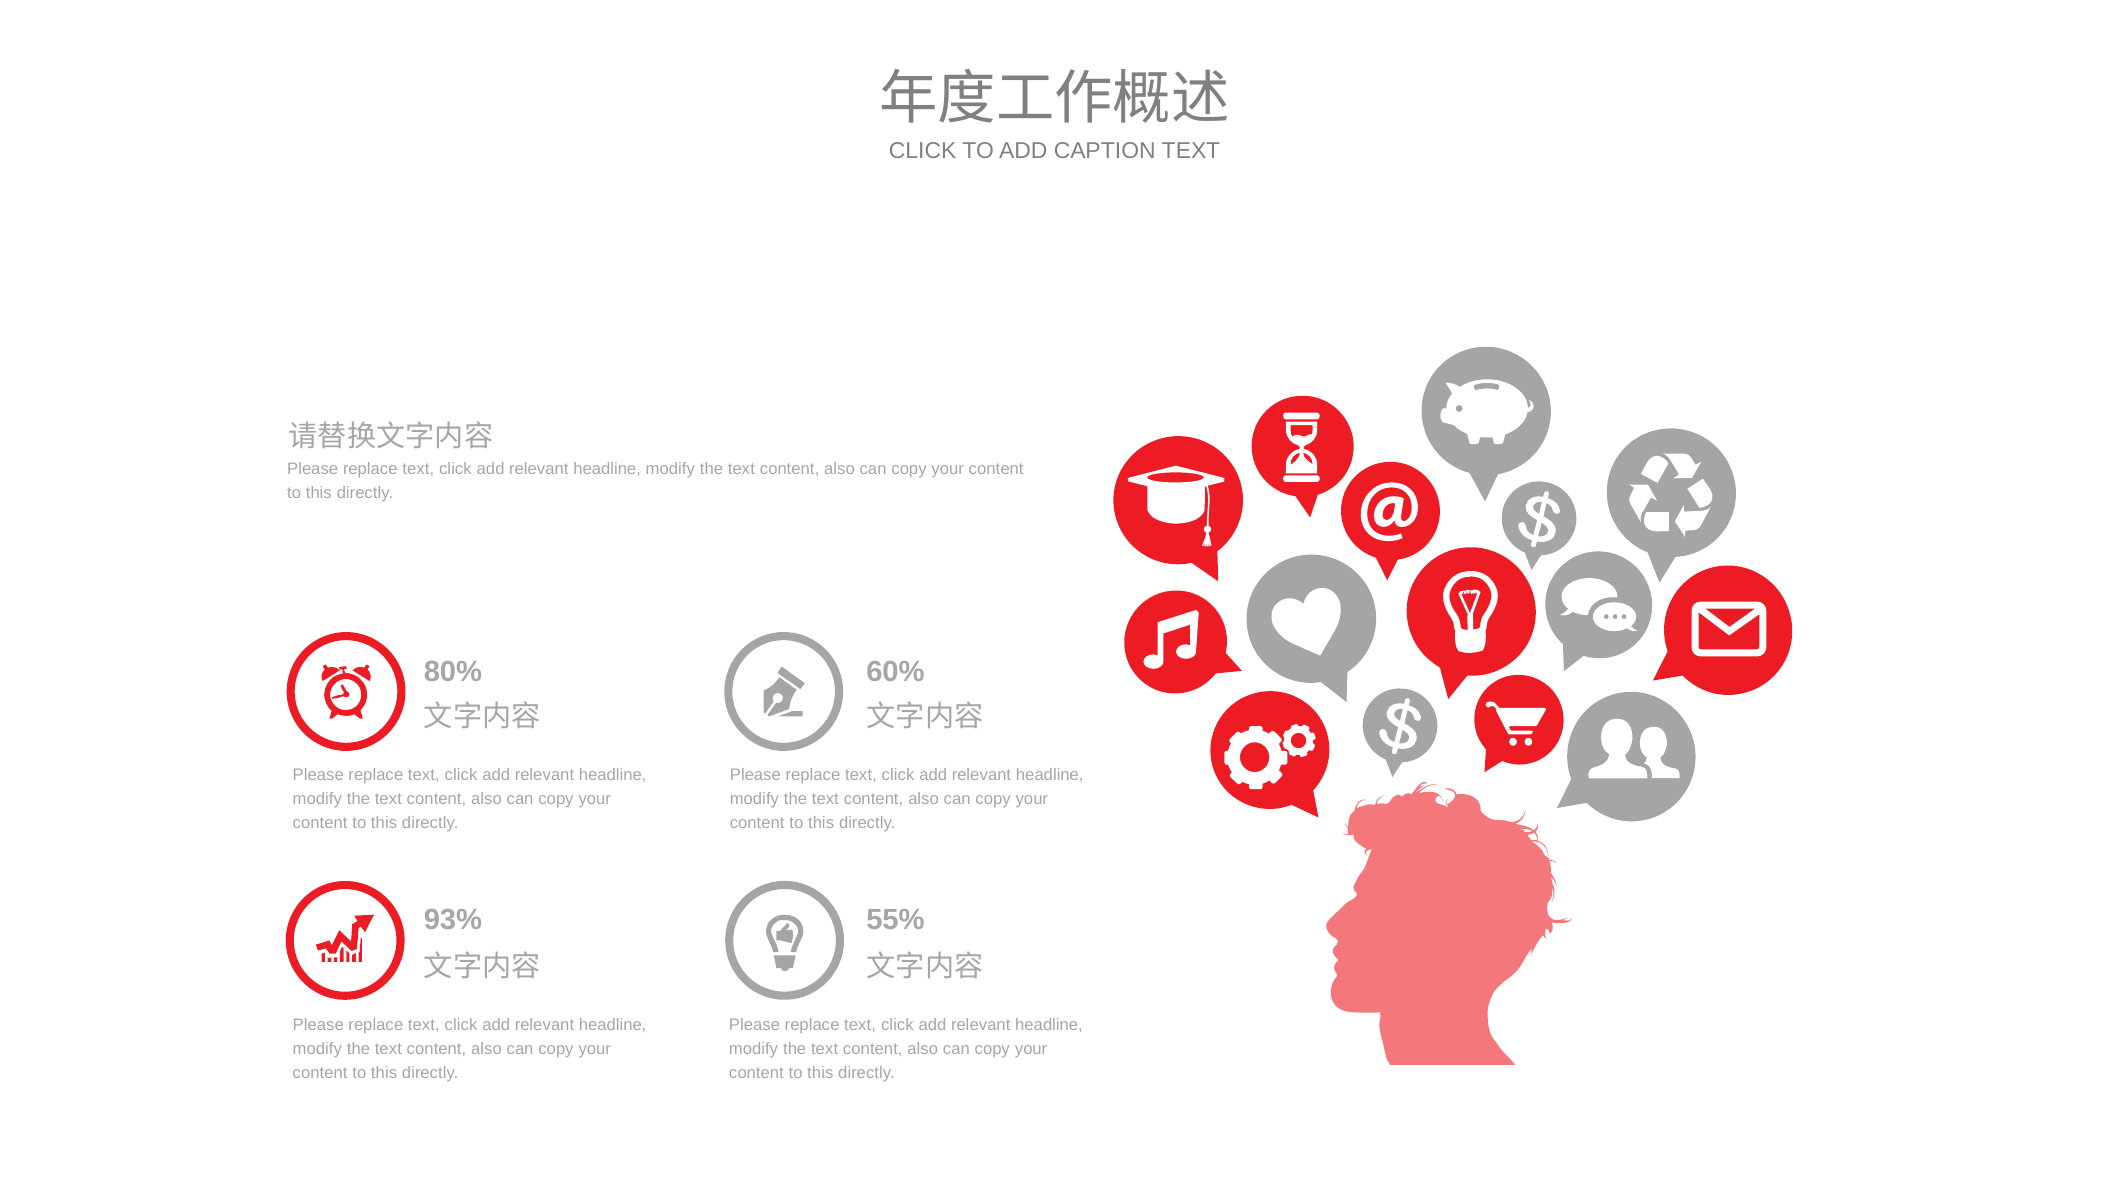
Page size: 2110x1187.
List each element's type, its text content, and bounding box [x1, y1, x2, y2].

text_box Please replace text, click add relevant headline, modify the text content, also can copy your content to this directly. [714, 1002, 1108, 1090]
text_box [358, 938, 362, 962]
text_box [321, 952, 325, 962]
text_box [724, 879, 846, 1001]
text_box 80% [408, 638, 498, 696]
text_box 60% [851, 638, 940, 696]
text_box 55% [851, 886, 940, 943]
text_box [723, 631, 845, 752]
text_box Please replace text, click add relevant headline, modify the text content, also can copy your content to this directly. [715, 752, 1108, 840]
text_box [315, 914, 375, 954]
text_box [763, 666, 805, 717]
text_box 年度工作概述 [865, 60, 1245, 131]
text_box CLICK TO ADD CAPTION TEXT [865, 135, 1245, 163]
text_box [284, 879, 406, 1001]
text_box 文字内容 [851, 932, 999, 990]
text_box [346, 950, 350, 962]
text_box 请替换文字内容 [274, 402, 509, 446]
text_box [321, 664, 367, 719]
text_box [352, 664, 371, 682]
text_box [285, 631, 407, 752]
text_box 93% [408, 886, 498, 943]
text_box [766, 914, 804, 953]
text_box Please replace text, click add relevant headline, modify the text content, also can copy your content to this directly. [278, 1002, 672, 1090]
text_box Please replace text, click add relevant headline, modify the text content, also can copy your content to this directly. [278, 752, 672, 840]
text_box 文字内容 [409, 932, 556, 990]
text_box [339, 946, 344, 962]
text_box 文字内容 [851, 682, 999, 740]
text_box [1108, 338, 1800, 1065]
text_box [773, 955, 796, 972]
text_box 文字内容 [409, 682, 556, 740]
text_box Please replace text, click add relevant headline, modify the text content, also can copy your content to this directly. [272, 446, 1051, 509]
